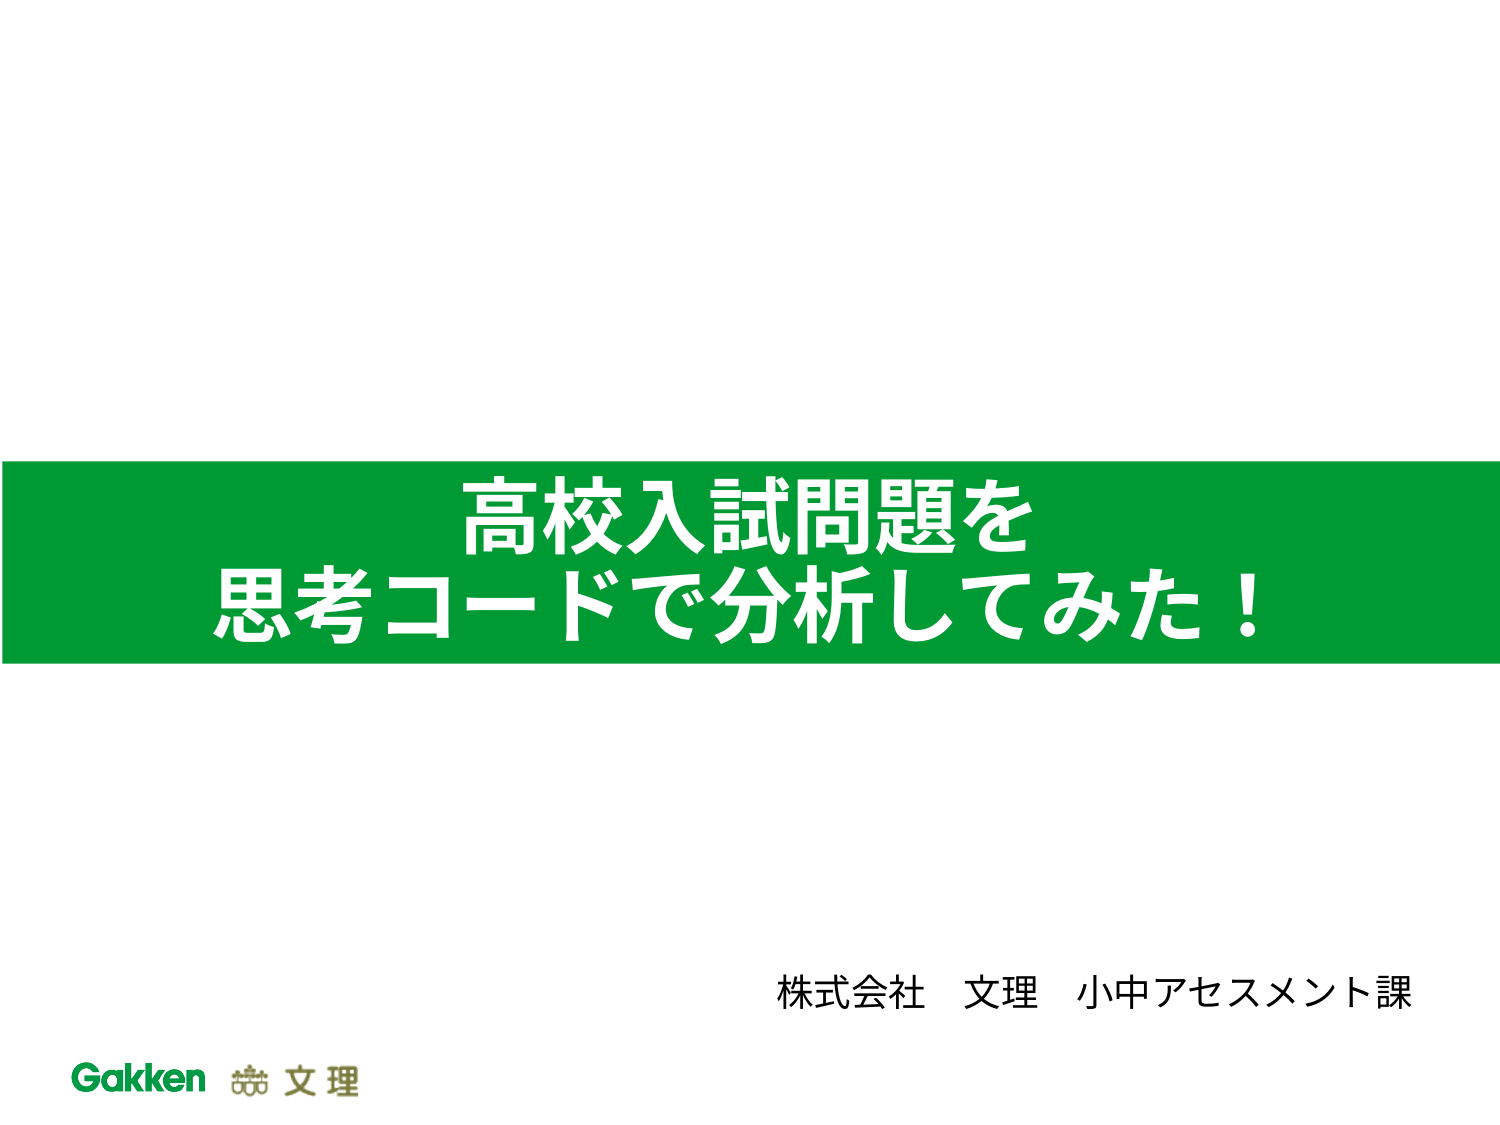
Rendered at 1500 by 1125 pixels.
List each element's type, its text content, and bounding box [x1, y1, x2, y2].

picture [225, 1064, 379, 1099]
text_box 株式会社 文理 小中アセスメント課 [749, 961, 1440, 1021]
title 高校入試問題を 思考コードで分析してみた！ [112, 326, 1388, 663]
picture [71, 1062, 205, 1092]
